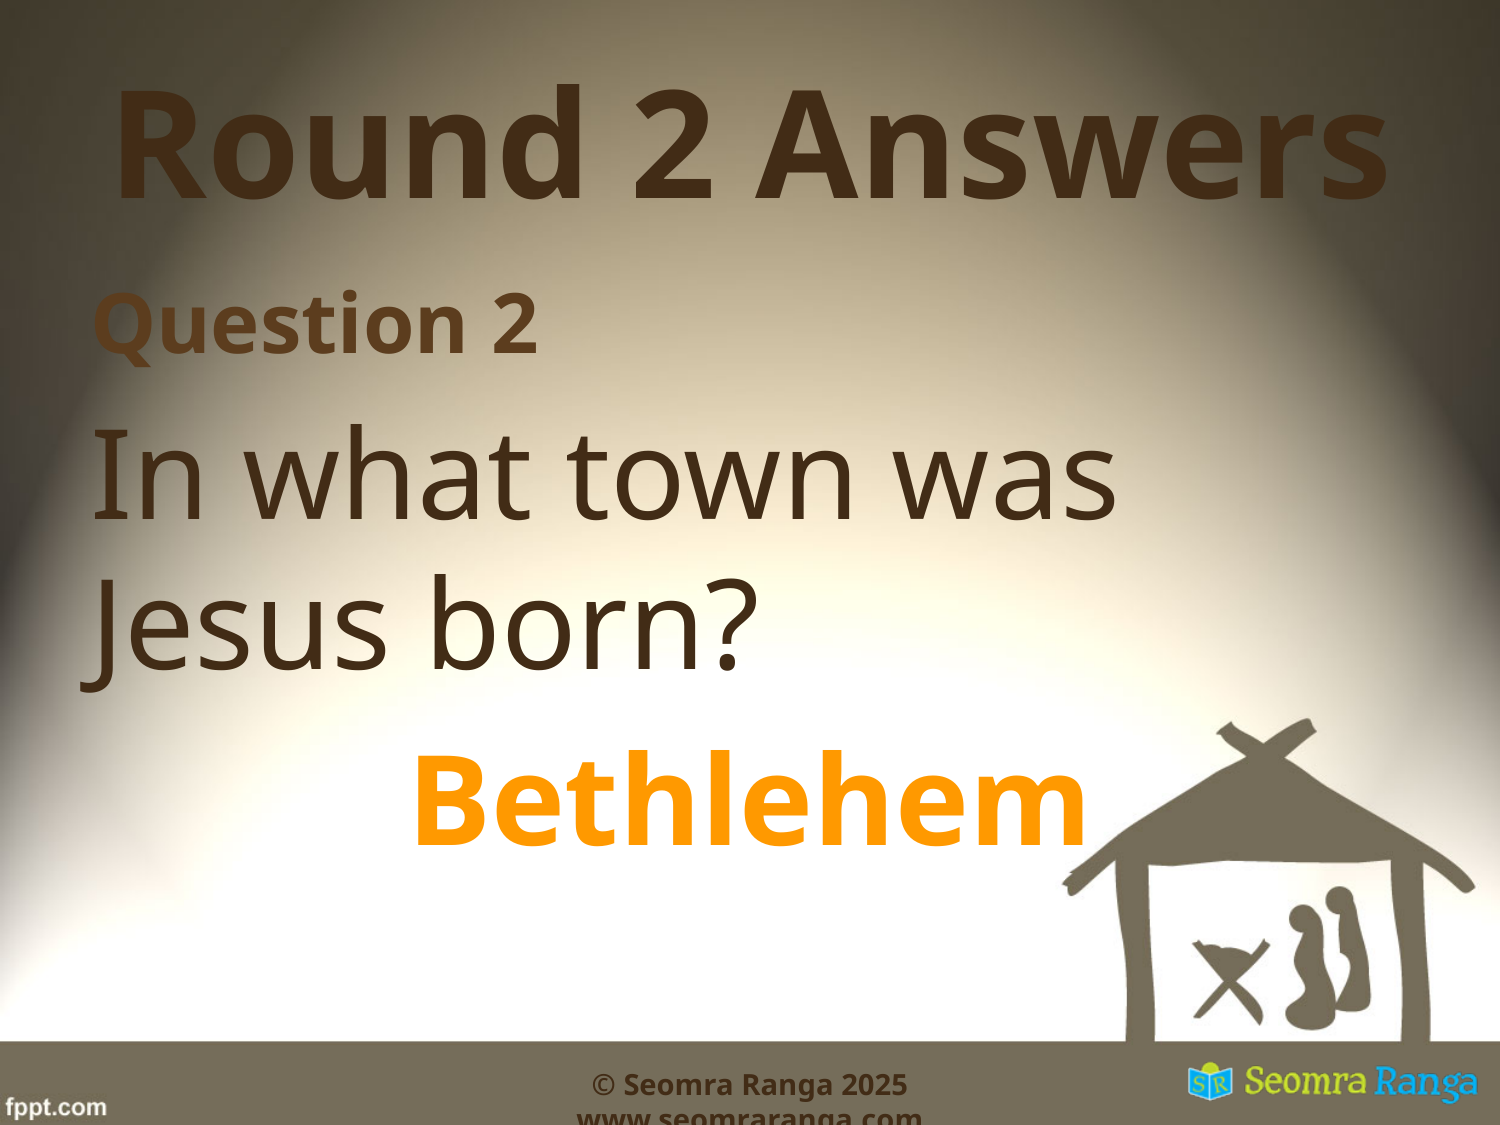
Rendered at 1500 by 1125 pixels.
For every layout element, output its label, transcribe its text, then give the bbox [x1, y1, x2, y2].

text_box © Seomra Ranga 2025 www.seomraranga.com [401, 1058, 1099, 1125]
title Round 2 Answers [75, 45, 1425, 233]
list Question 2 In what town was Jesus born? Bethlehem [75, 262, 1425, 1005]
picture [0, 0, 1500, 1125]
